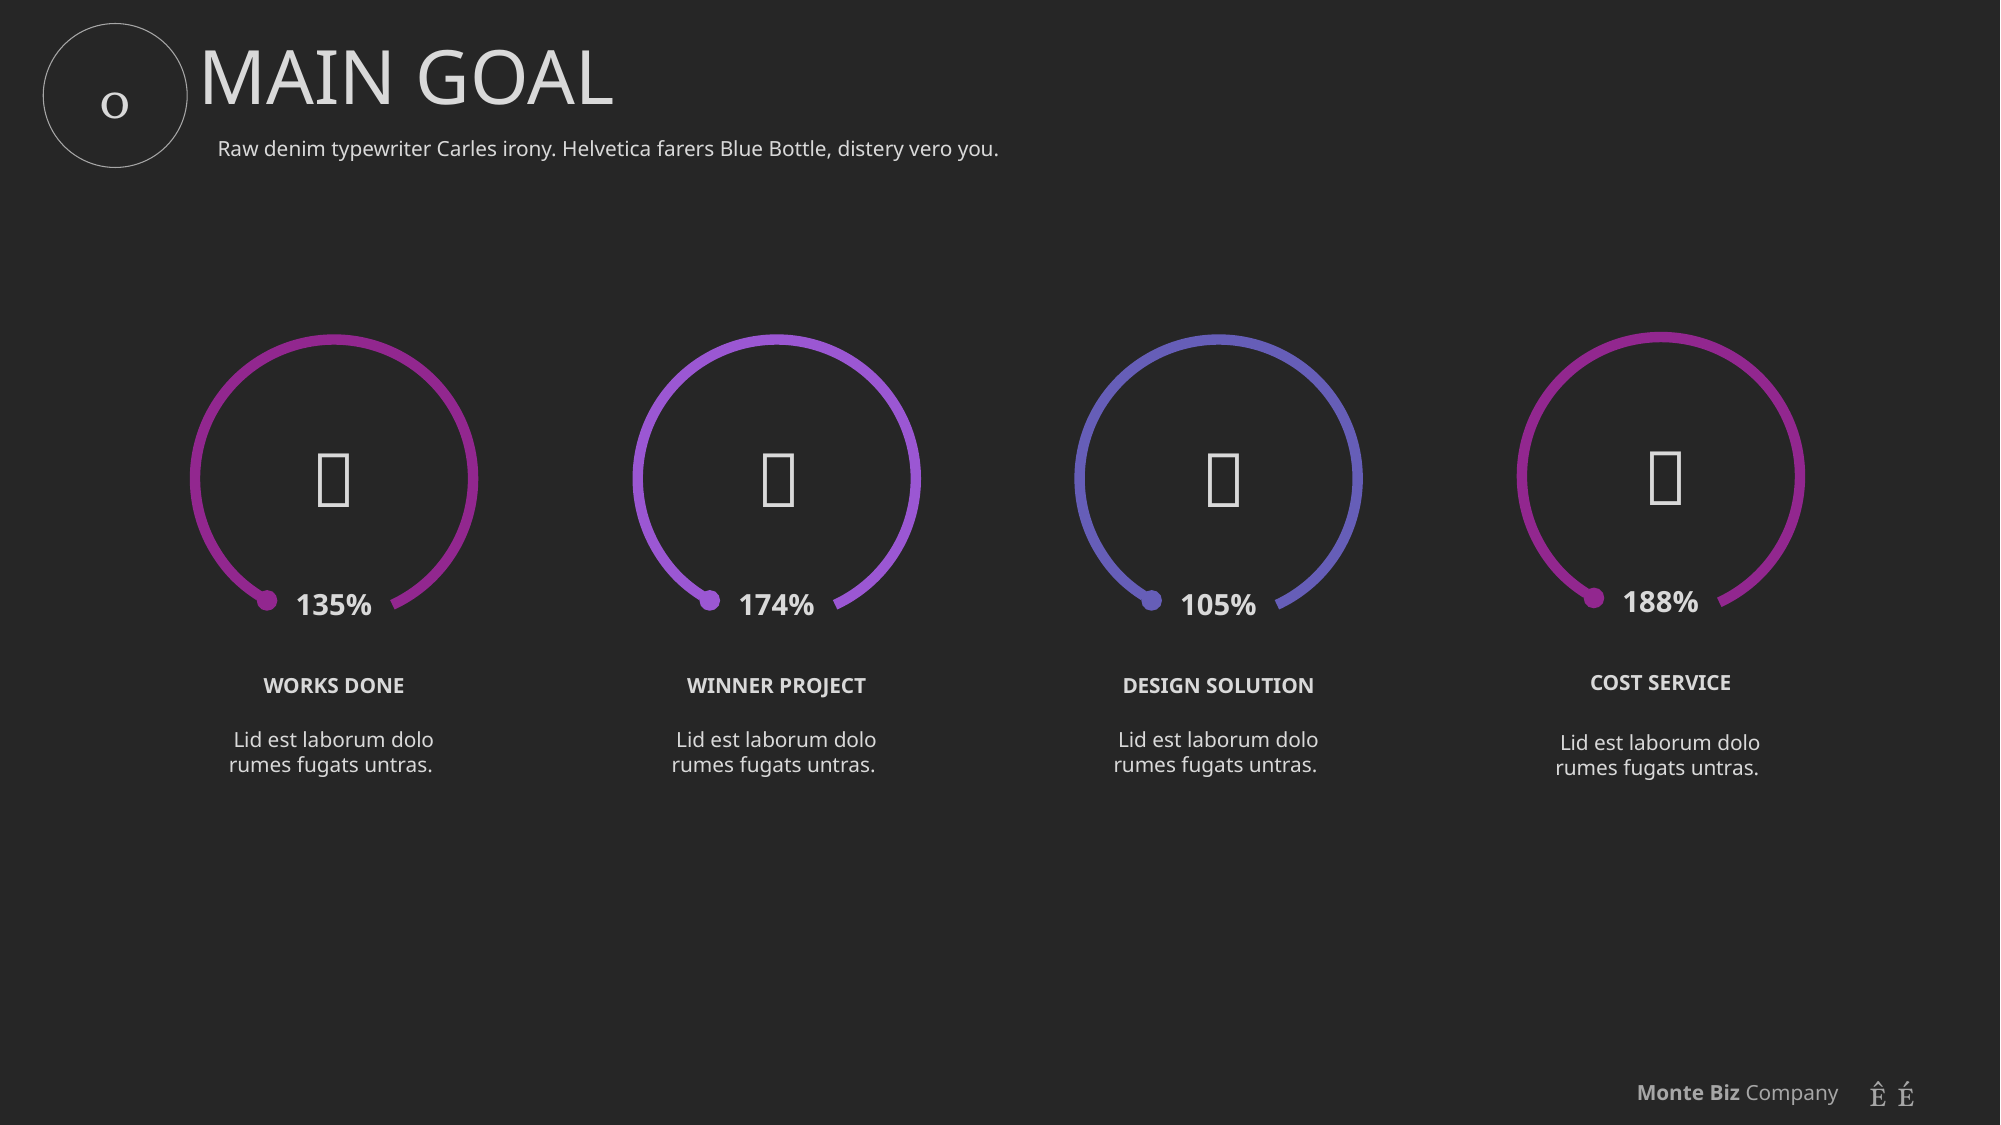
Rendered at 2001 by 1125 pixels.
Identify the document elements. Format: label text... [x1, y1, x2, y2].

text_box  [1186, 425, 1262, 531]
text_box MAIN GOAL [183, 22, 630, 127]
text_box  [42, 22, 183, 169]
text_box WINNER PROJECT [672, 664, 881, 705]
text_box  [1628, 423, 1704, 528]
text_box Raw denim typewriter Carles irony. Helvetica farers Blue Bottle, distery vero you. [202, 128, 1014, 169]
text_box 188% [1607, 576, 1714, 627]
text_box [1079, 338, 1359, 606]
text_box Lid est laborum dolo rumes fugats untras. [1075, 719, 1361, 785]
text_box  [296, 425, 372, 531]
text_box 105% [1165, 578, 1272, 629]
text_box 135% [280, 578, 387, 629]
text_box DESIGN SOLUTION [1107, 664, 1330, 705]
text_box Monte Biz Company [1622, 1071, 1854, 1112]
text_box Lid est laborum dolo rumes fugats untras. [1517, 722, 1803, 787]
text_box  [741, 425, 817, 531]
text_box COST SERVICE [1575, 662, 1747, 703]
text_box [194, 338, 474, 606]
text_box [1521, 336, 1801, 603]
text_box WORKS DONE [248, 664, 419, 705]
text_box Lid est laborum dolo rumes fugats untras. [634, 719, 919, 785]
text_box 174% [723, 578, 830, 629]
text_box   [1854, 1061, 1979, 1122]
text_box [637, 338, 917, 606]
text_box Lid est laborum dolo rumes fugats untras. [191, 719, 477, 785]
